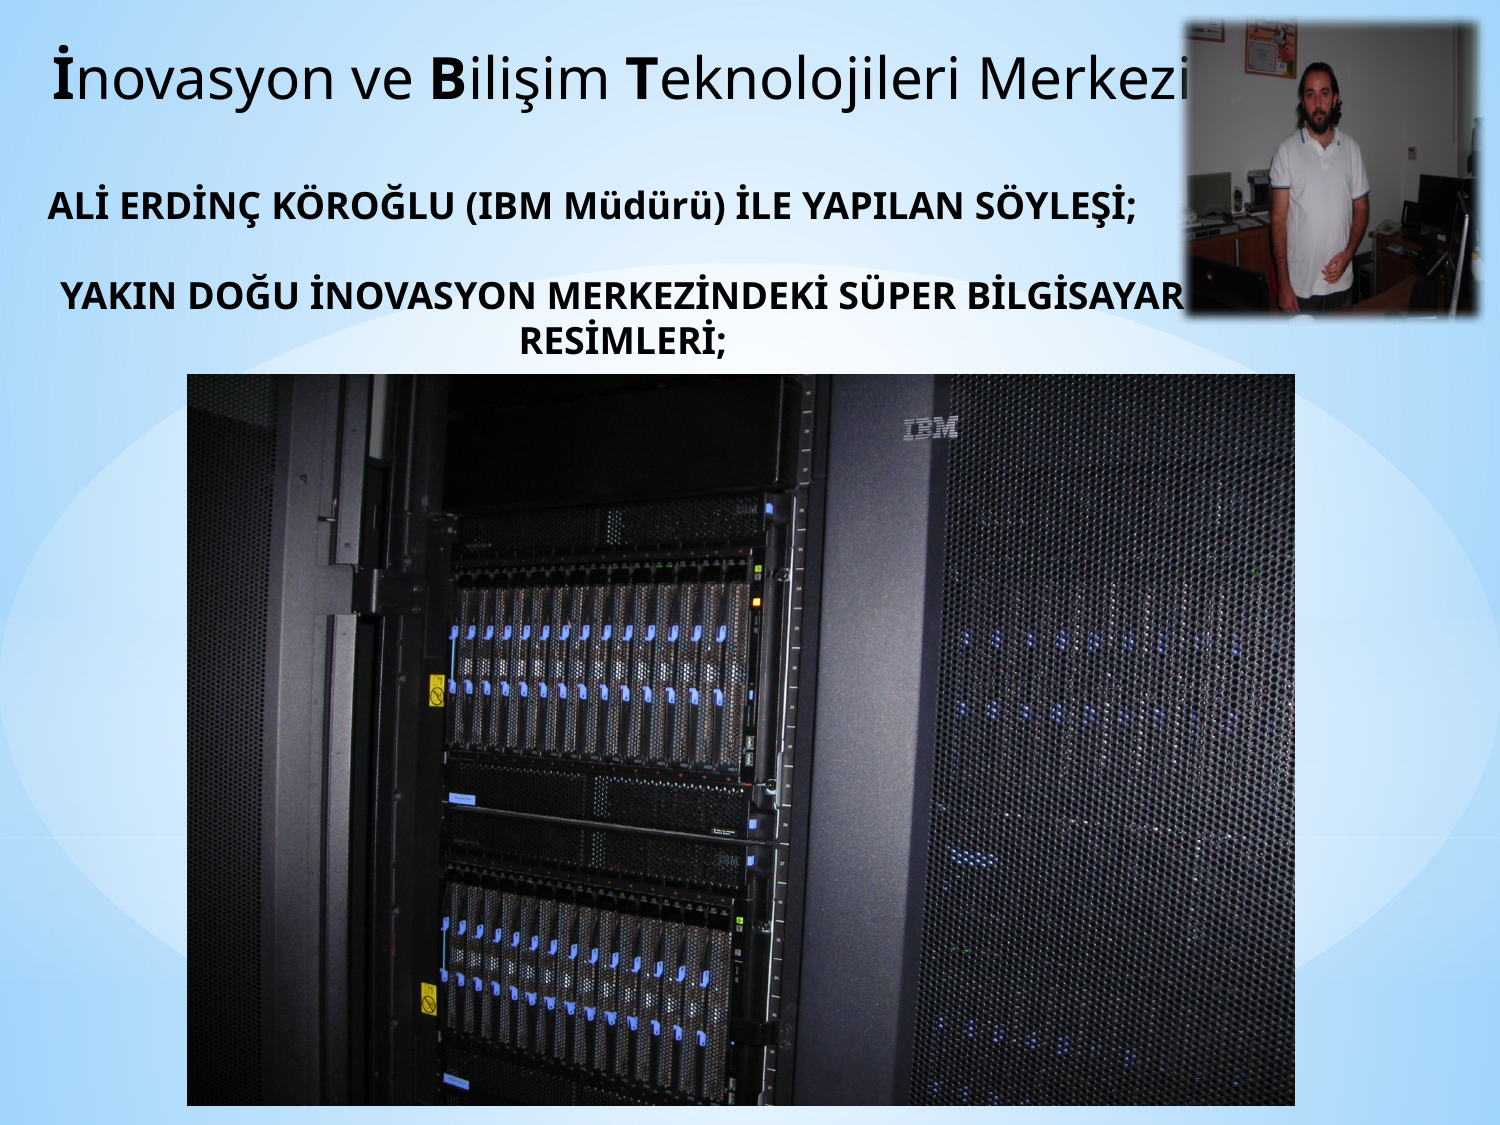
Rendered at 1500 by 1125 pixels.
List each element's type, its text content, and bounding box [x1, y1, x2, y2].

picture [1174, 12, 1488, 327]
picture [187, 374, 1296, 1106]
text_box ALİ ERDİNÇ KÖROĞLU (IBM Müdürü) İLE YAPILAN SÖYLEŞİ; YAKIN DOĞU İNOVASYON MERKEZİNDEKİ SÜPER BİLGİSAYAR RESİMLERİ; [32, 174, 1213, 415]
text_box İnovasyon ve Bilişim Teknolojileri Merkezi [37, 34, 1168, 120]
